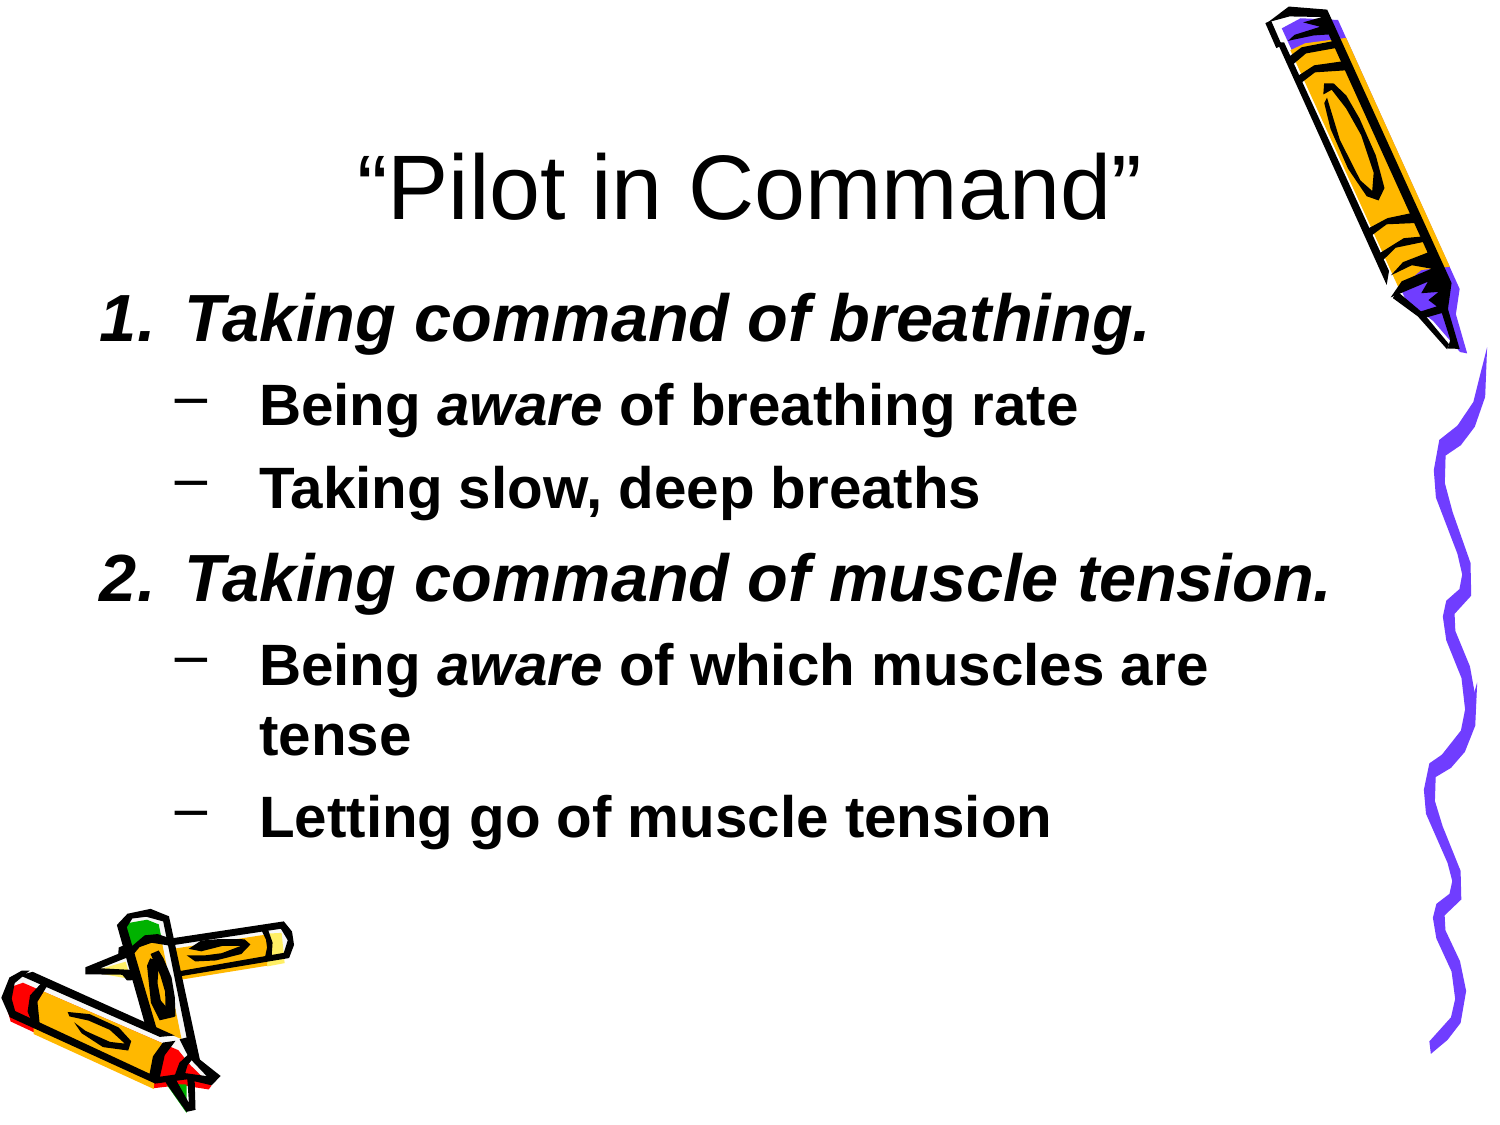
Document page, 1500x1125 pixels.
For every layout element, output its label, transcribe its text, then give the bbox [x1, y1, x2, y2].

title “Pilot in Command” [111, 49, 1388, 238]
list Taking command of breathing. Being aware of breathing rate Taking slow, deep breaths Taking command of muscle tension. Being aware of which muscles are tense Letting go of muscle tension [99, 274, 1376, 1125]
